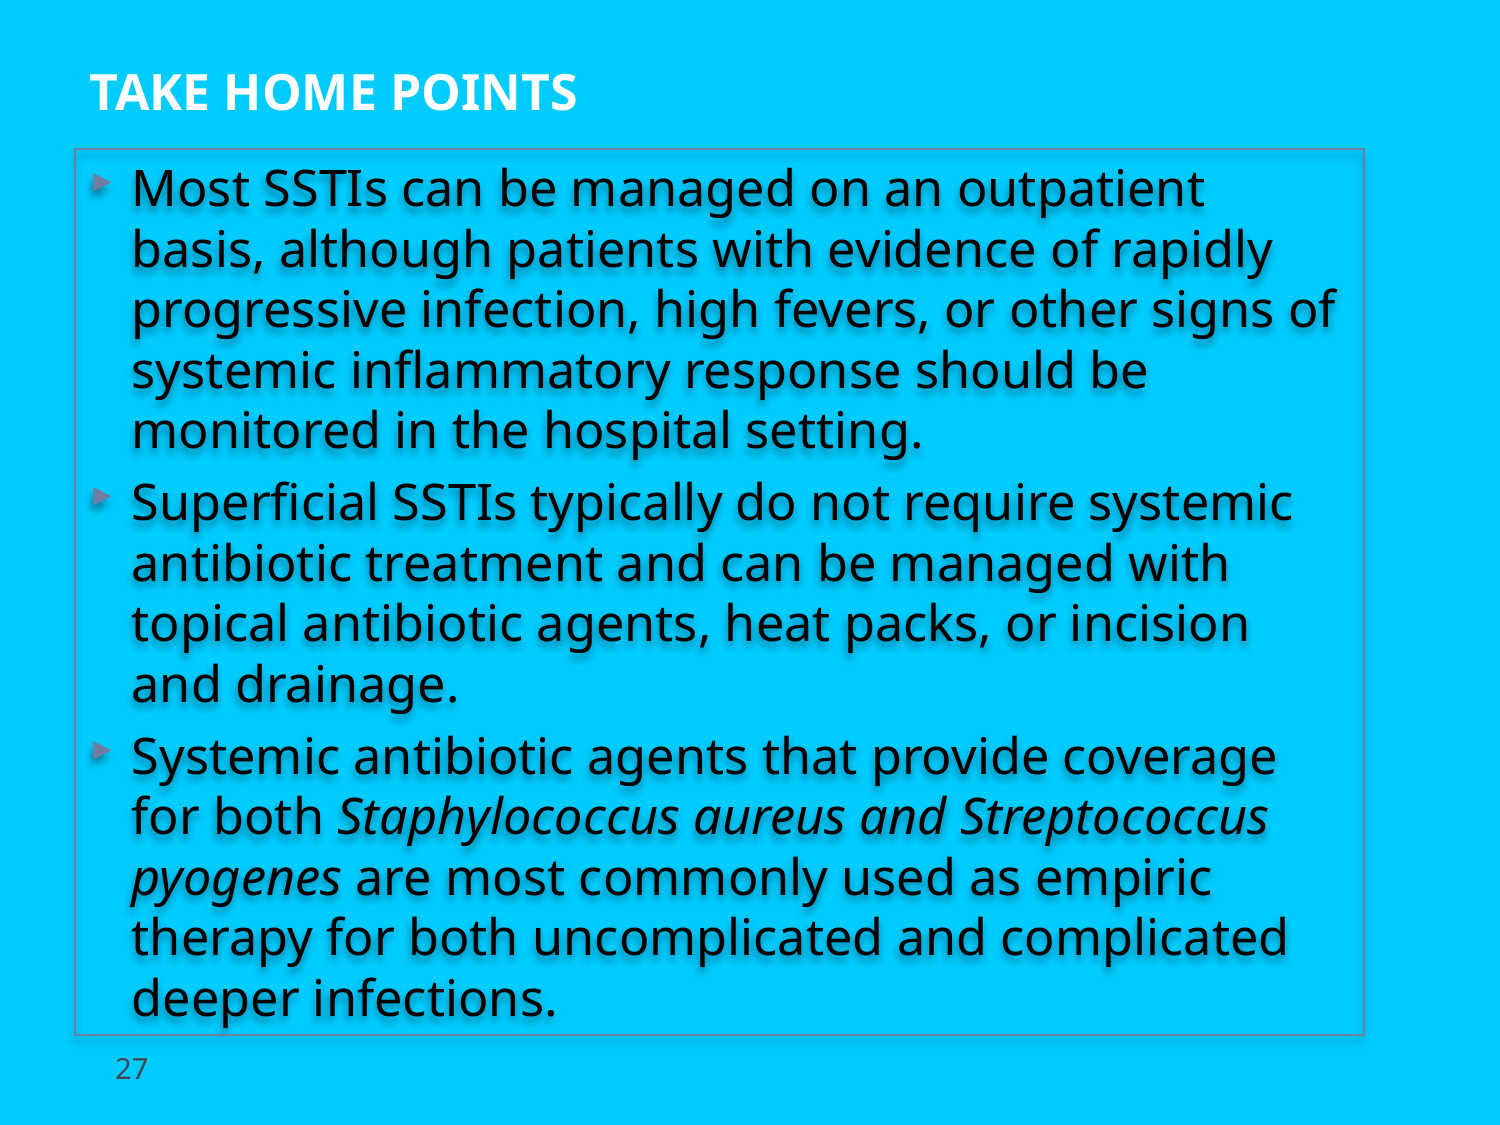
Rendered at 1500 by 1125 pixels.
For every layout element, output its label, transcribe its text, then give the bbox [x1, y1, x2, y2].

list Most SSTIs can be managed on an outpatient basis, although patients with evidence of rapidly progressive infection, high fevers, or other signs of systemic inflammatory response should be monitored in the hospital setting. Superficial SSTIs typically do not require systemic antibiotic treatment and can be managed with topical antibiotic agents, heat packs, or incision and drainage. Systemic antibiotic agents that provide coverage for both Staphylococcus aureus and Streptococcus pyogenes are most commonly used as empiric therapy for both uncomplicated and complicated deeper infections. [74, 148, 1365, 1036]
title TAKE HOME POINTS [75, 24, 1425, 188]
slide_number 27 [100, 1048, 426, 1103]
